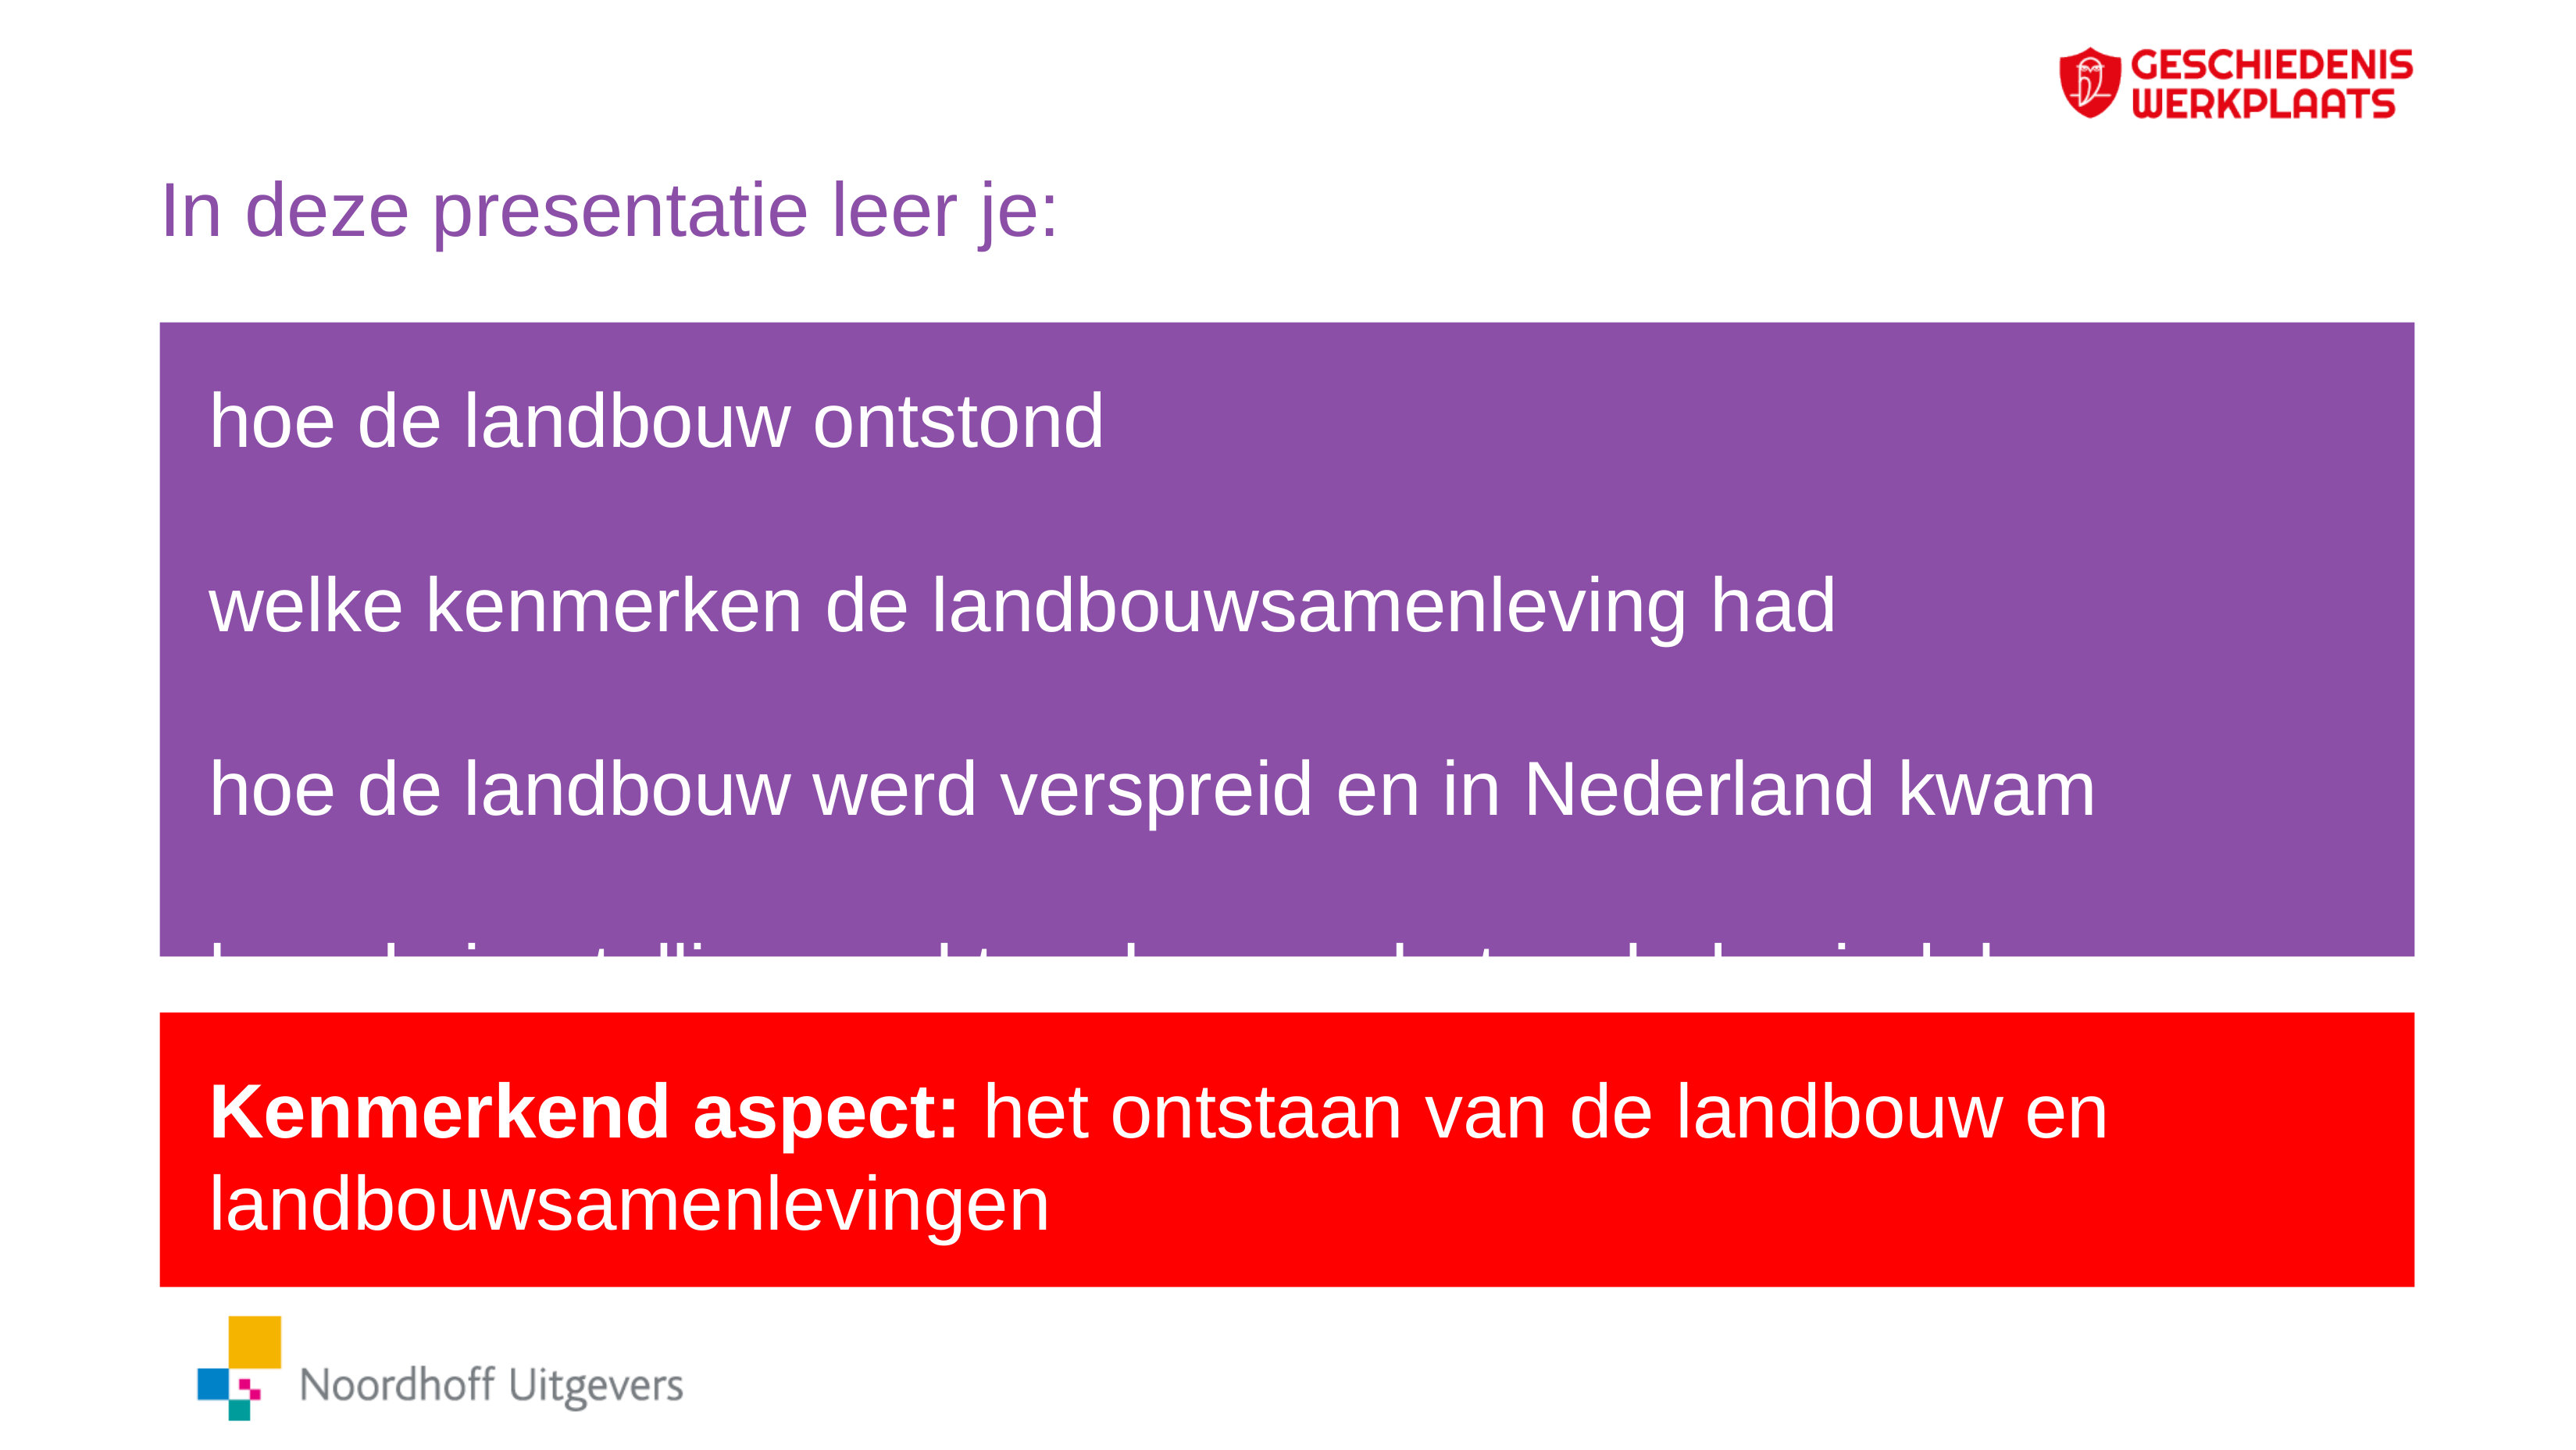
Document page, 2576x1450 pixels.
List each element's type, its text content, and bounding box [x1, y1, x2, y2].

picture [159, 1288, 802, 1449]
list hoe de landbouw ontstond welke kenmerken de landbouwsamenleving had hoe de landbouw werd verspreid en in Nederland kwam hoe de jaartelling werkt en hoe we het verleden indelen [159, 322, 2415, 957]
list Kenmerkend aspect: het ontstaan van de landbouw en landbouwsamenlevingen [159, 1012, 2415, 1288]
picture [1610, 0, 2576, 161]
title In deze presentatie leer je: [159, 159, 2416, 266]
